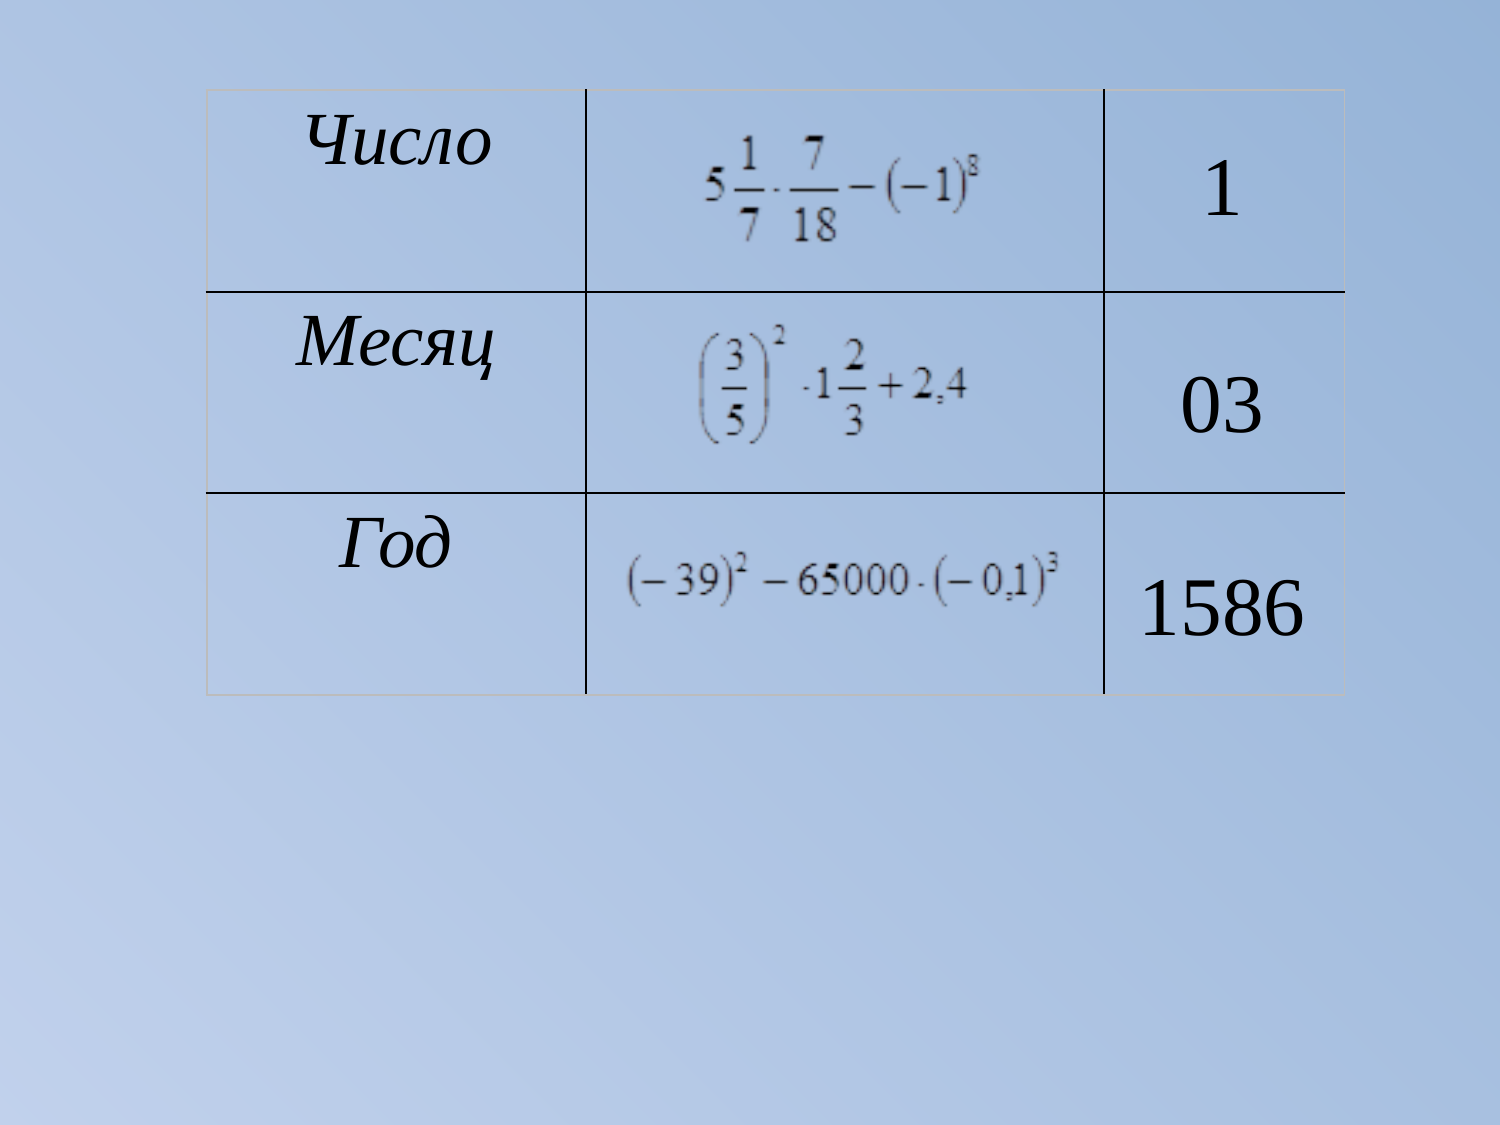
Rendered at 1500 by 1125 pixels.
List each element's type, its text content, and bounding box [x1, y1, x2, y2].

table_header Число [208, 91, 585, 291]
table_cell [587, 494, 1103, 694]
picture [622, 544, 1070, 619]
table_cell [587, 293, 1103, 492]
table_cell [1105, 494, 1344, 694]
picture [694, 314, 981, 457]
table_cell [1105, 293, 1344, 492]
table_cell Год [208, 494, 585, 694]
text_box 1586 [1124, 544, 1321, 660]
table_header [1105, 91, 1344, 291]
text_box 1 [1186, 125, 1259, 240]
table_header [587, 91, 1103, 291]
table_cell Месяц [208, 293, 585, 492]
picture [698, 124, 994, 255]
text_box 03 [1165, 342, 1280, 457]
